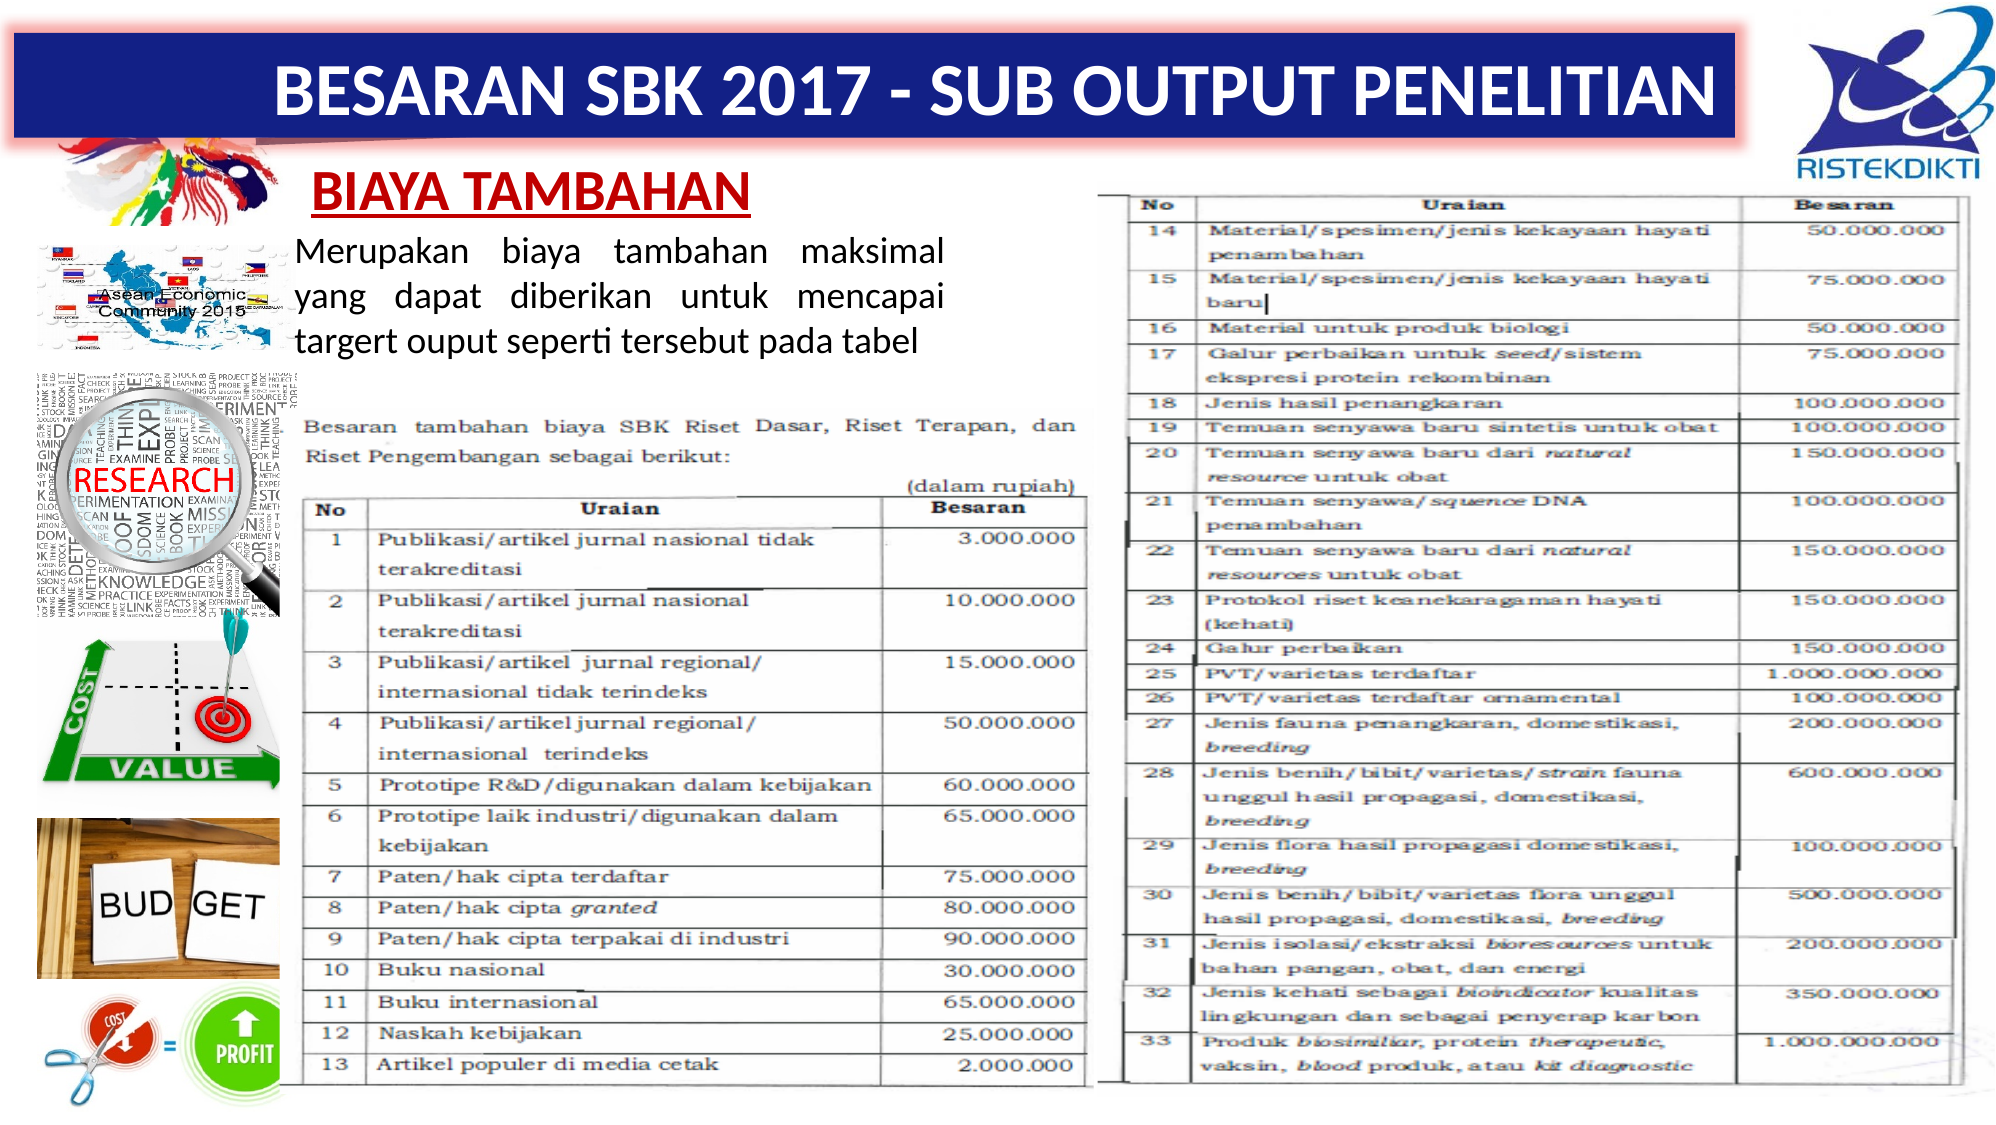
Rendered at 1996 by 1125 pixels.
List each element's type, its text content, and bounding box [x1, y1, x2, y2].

text_box BESARAN SBK 2017 - SUB OUTPUT PENELITIAN [14, 32, 1735, 138]
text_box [37, 49, 324, 1112]
picture [279, 408, 1094, 1095]
picture [1097, 2, 1996, 1097]
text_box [255, 85, 1736, 142]
text_box BIAYA TAMBAHAN [328, 157, 921, 219]
text_box Merupakan biaya tambahan maksimal yang dapat diberikan untuk mencapai targert ouput seperti tersebut pada tabel [328, 219, 961, 369]
text_box BESARAN SBK 2017 - SUB OUTPUT PENELITIAN [329, 153, 921, 157]
